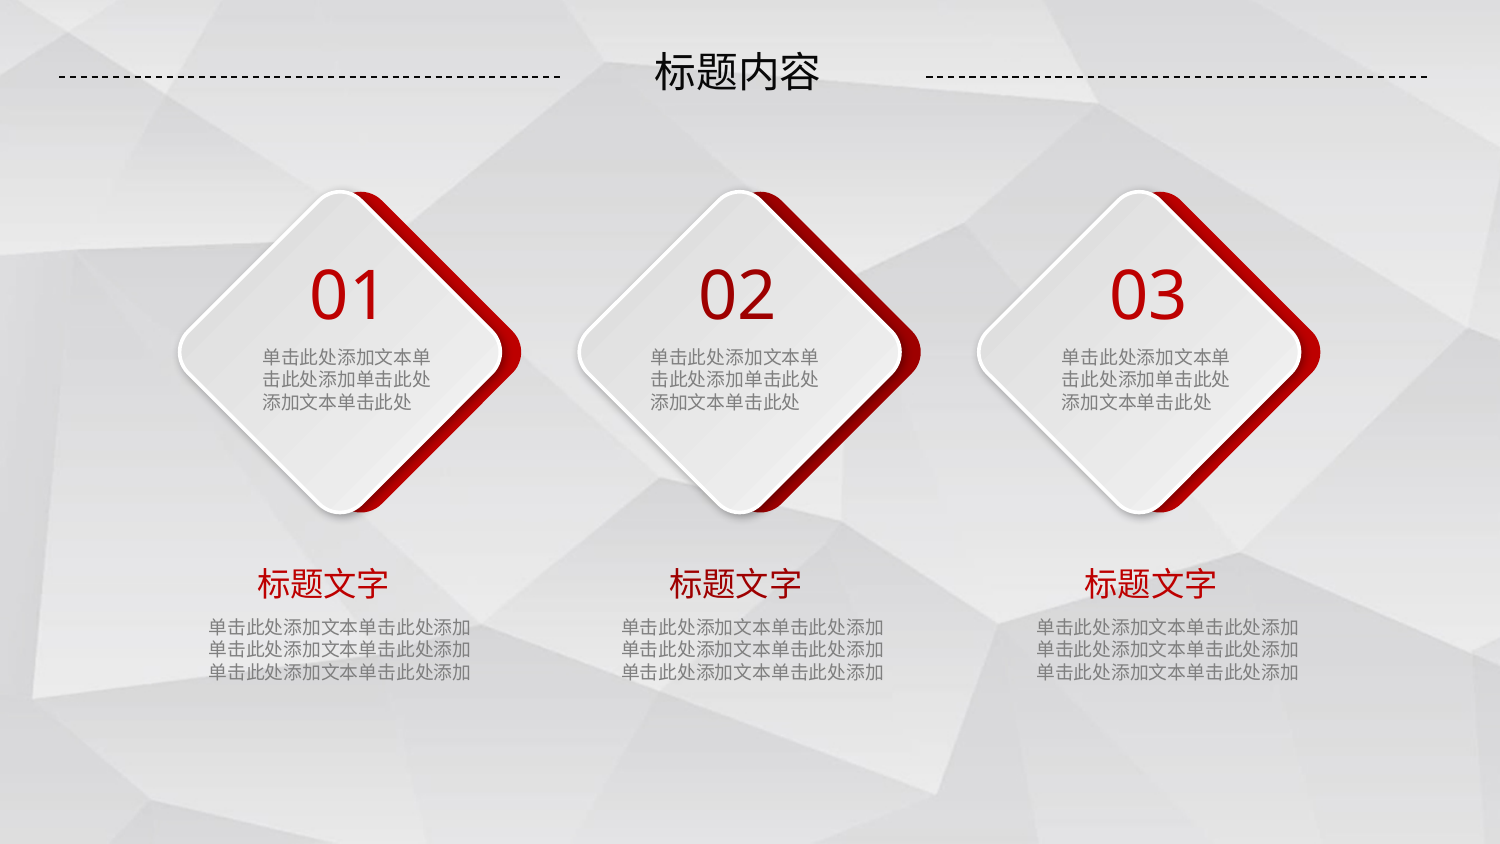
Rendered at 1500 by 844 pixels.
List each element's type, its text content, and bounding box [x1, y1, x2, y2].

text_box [1017, 230, 1283, 475]
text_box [617, 230, 883, 475]
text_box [208, 563, 499, 692]
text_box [217, 230, 483, 475]
text_box 标题内容 [608, 38, 868, 104]
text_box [1036, 563, 1327, 692]
picture [0, 0, 1500, 844]
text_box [620, 563, 912, 692]
